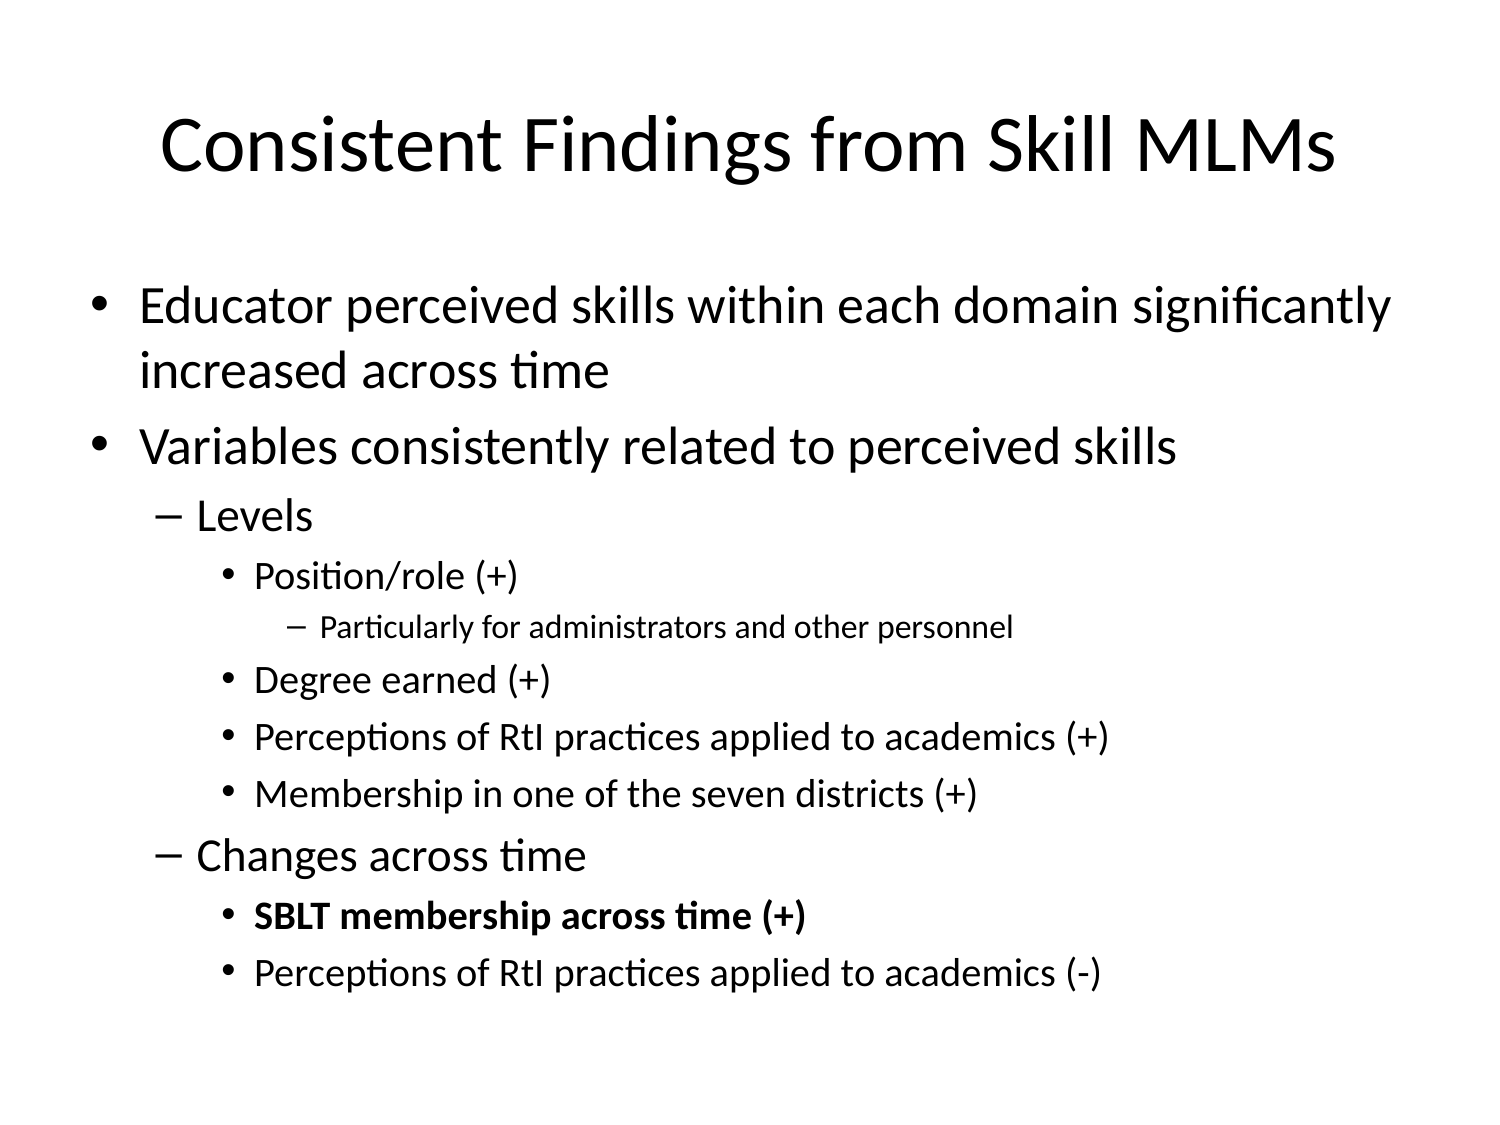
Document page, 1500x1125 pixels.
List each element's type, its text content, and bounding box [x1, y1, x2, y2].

title Consistent Findings from Skill MLMs [75, 45, 1425, 233]
list Educator perceived skills within each domain significantly increased across time Variables consistently related to perceived skills Levels Position/role (+) Particularly for administrators and other personnel Degree earned (+) Perceptions of RtI practices applied to academics (+) Membership in one of the seven districts (+) Changes across time SBLT membership across time (+) Perceptions of RtI practices applied to academics (-) [75, 262, 1425, 1005]
